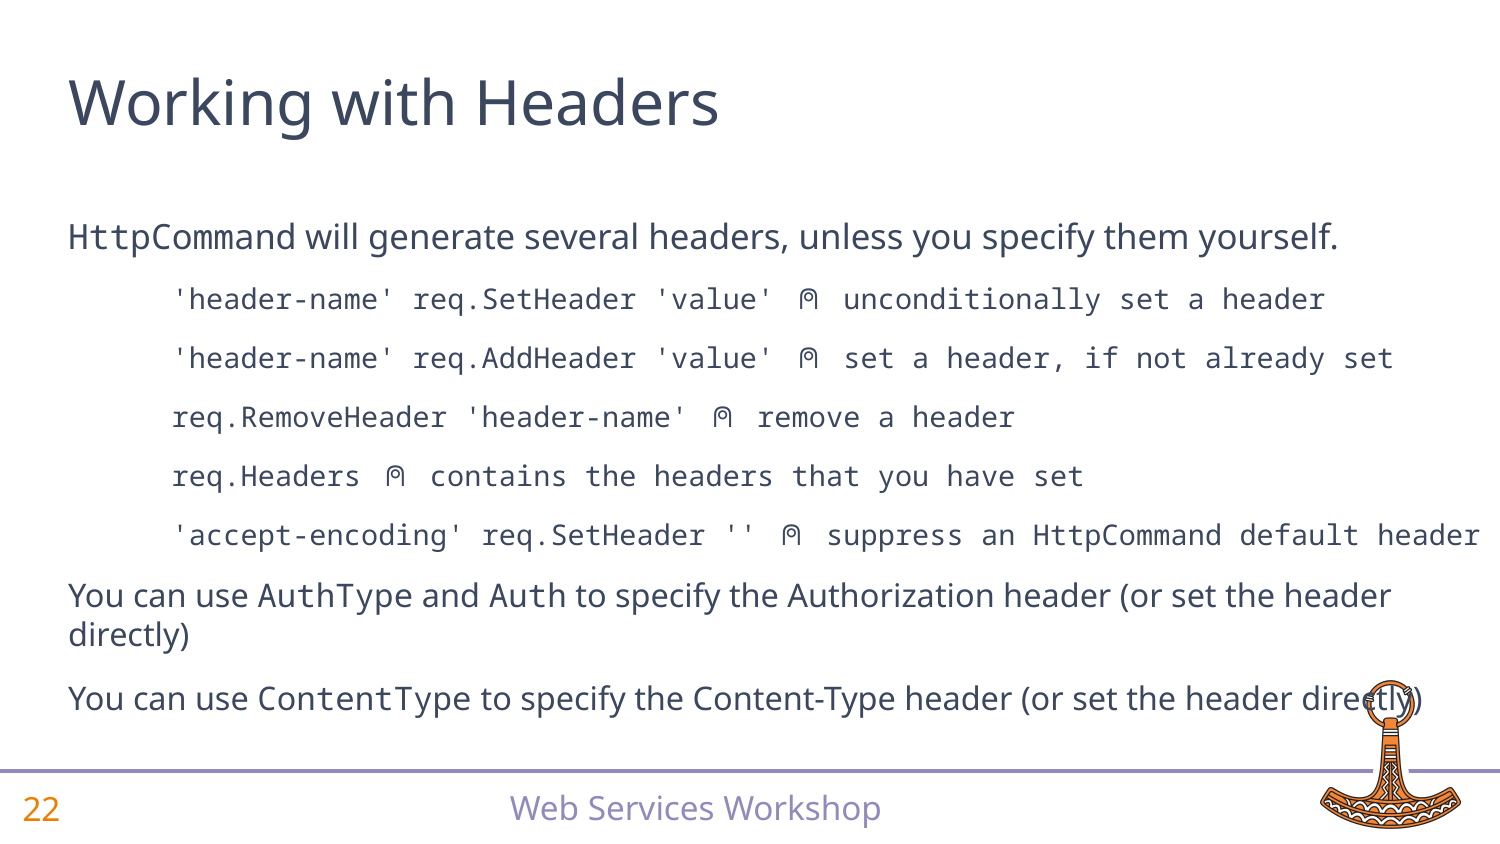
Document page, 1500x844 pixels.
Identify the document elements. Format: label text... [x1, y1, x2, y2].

list HttpCommand will generate several headers, unless you specify them yourself. 'header-name' req.SetHeader 'value' ⍝ unconditionally set a header 'header-name' req.AddHeader 'value' ⍝ set a header, if not already set req.RemoveHeader 'header-name' ⍝ remove a header req.Headers ⍝ contains the headers that you have set 'accept-encoding' req.SetHeader '' ⍝ suppress an HttpCommand default header You can use AuthType and Auth to specify the Authorization header (or set the header directly) You can use ContentType to specify the Content-Type header (or set the header directly) [53, 207, 1500, 740]
picture [1320, 740, 1461, 829]
title Working with Headers [53, 43, 1203, 157]
